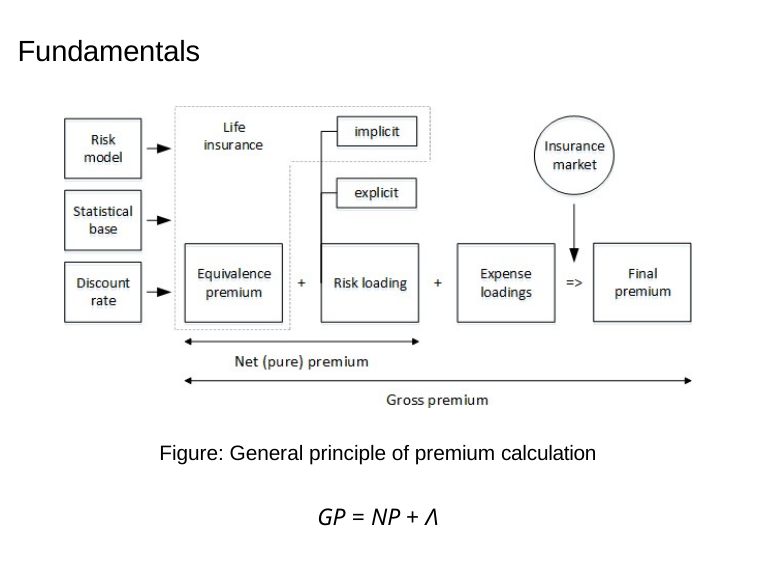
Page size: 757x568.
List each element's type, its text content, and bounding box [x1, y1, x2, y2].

text_box Figure: General principle of premium calculation GP = NP + Λ [155, 437, 601, 531]
picture [64, 106, 692, 408]
text_box Fundamentals [15, 29, 210, 68]
